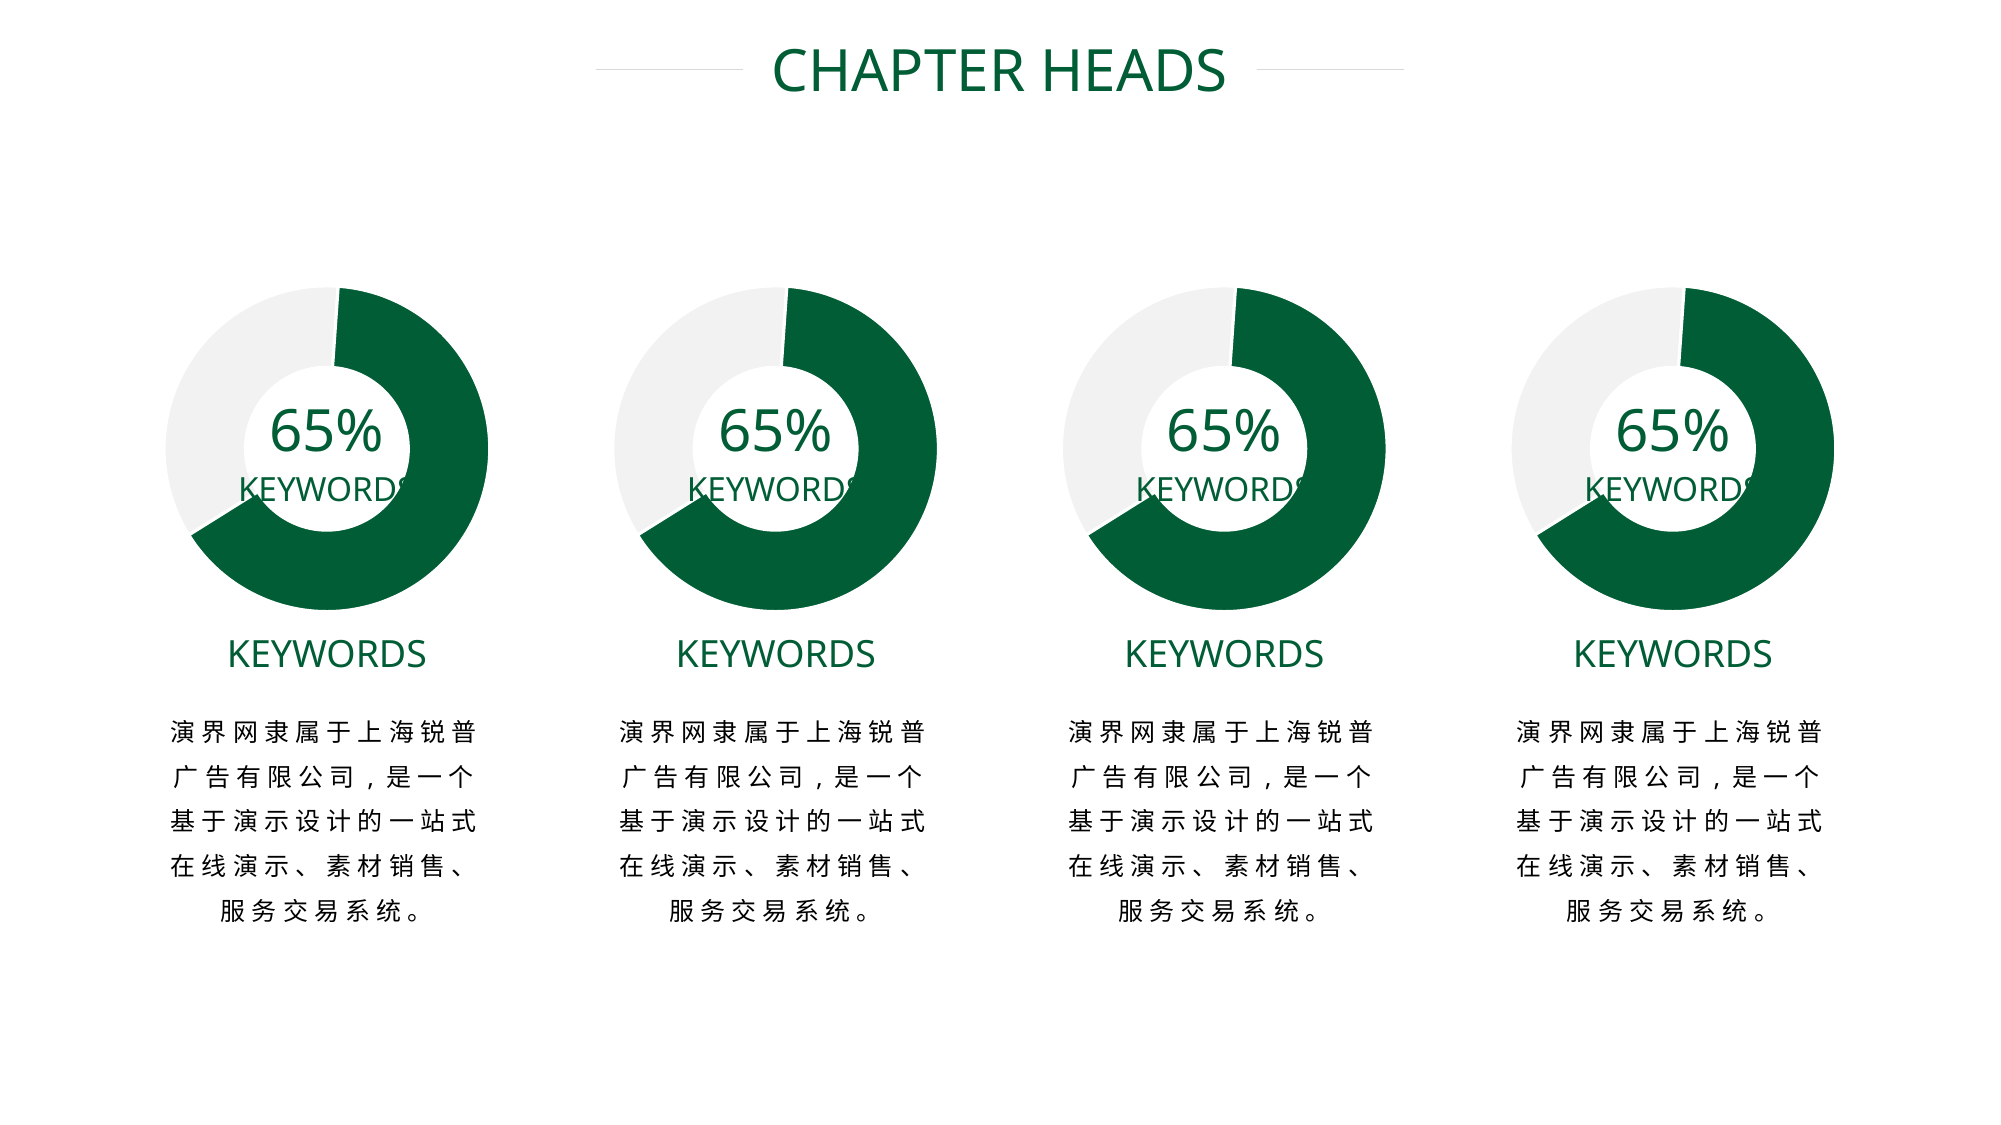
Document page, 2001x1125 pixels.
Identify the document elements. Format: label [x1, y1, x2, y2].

text_box [87, 279, 1913, 937]
text_box [595, 26, 1405, 112]
